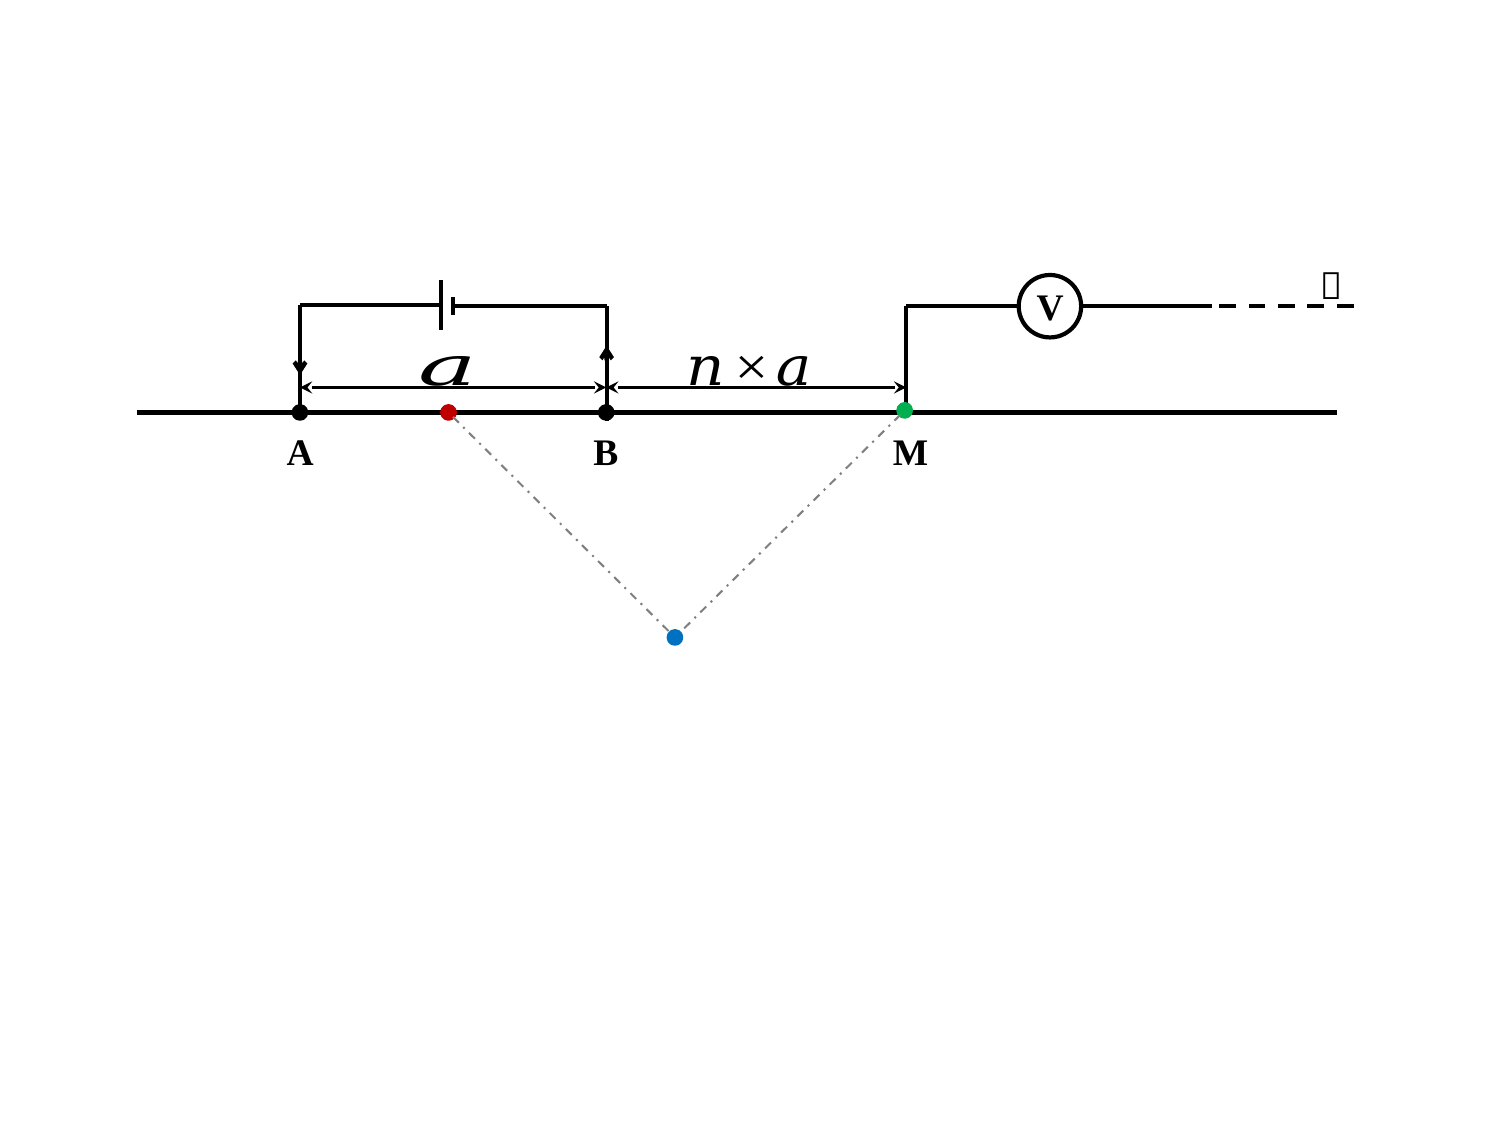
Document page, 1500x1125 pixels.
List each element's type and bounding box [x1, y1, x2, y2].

text_box [137, 254, 1356, 644]
